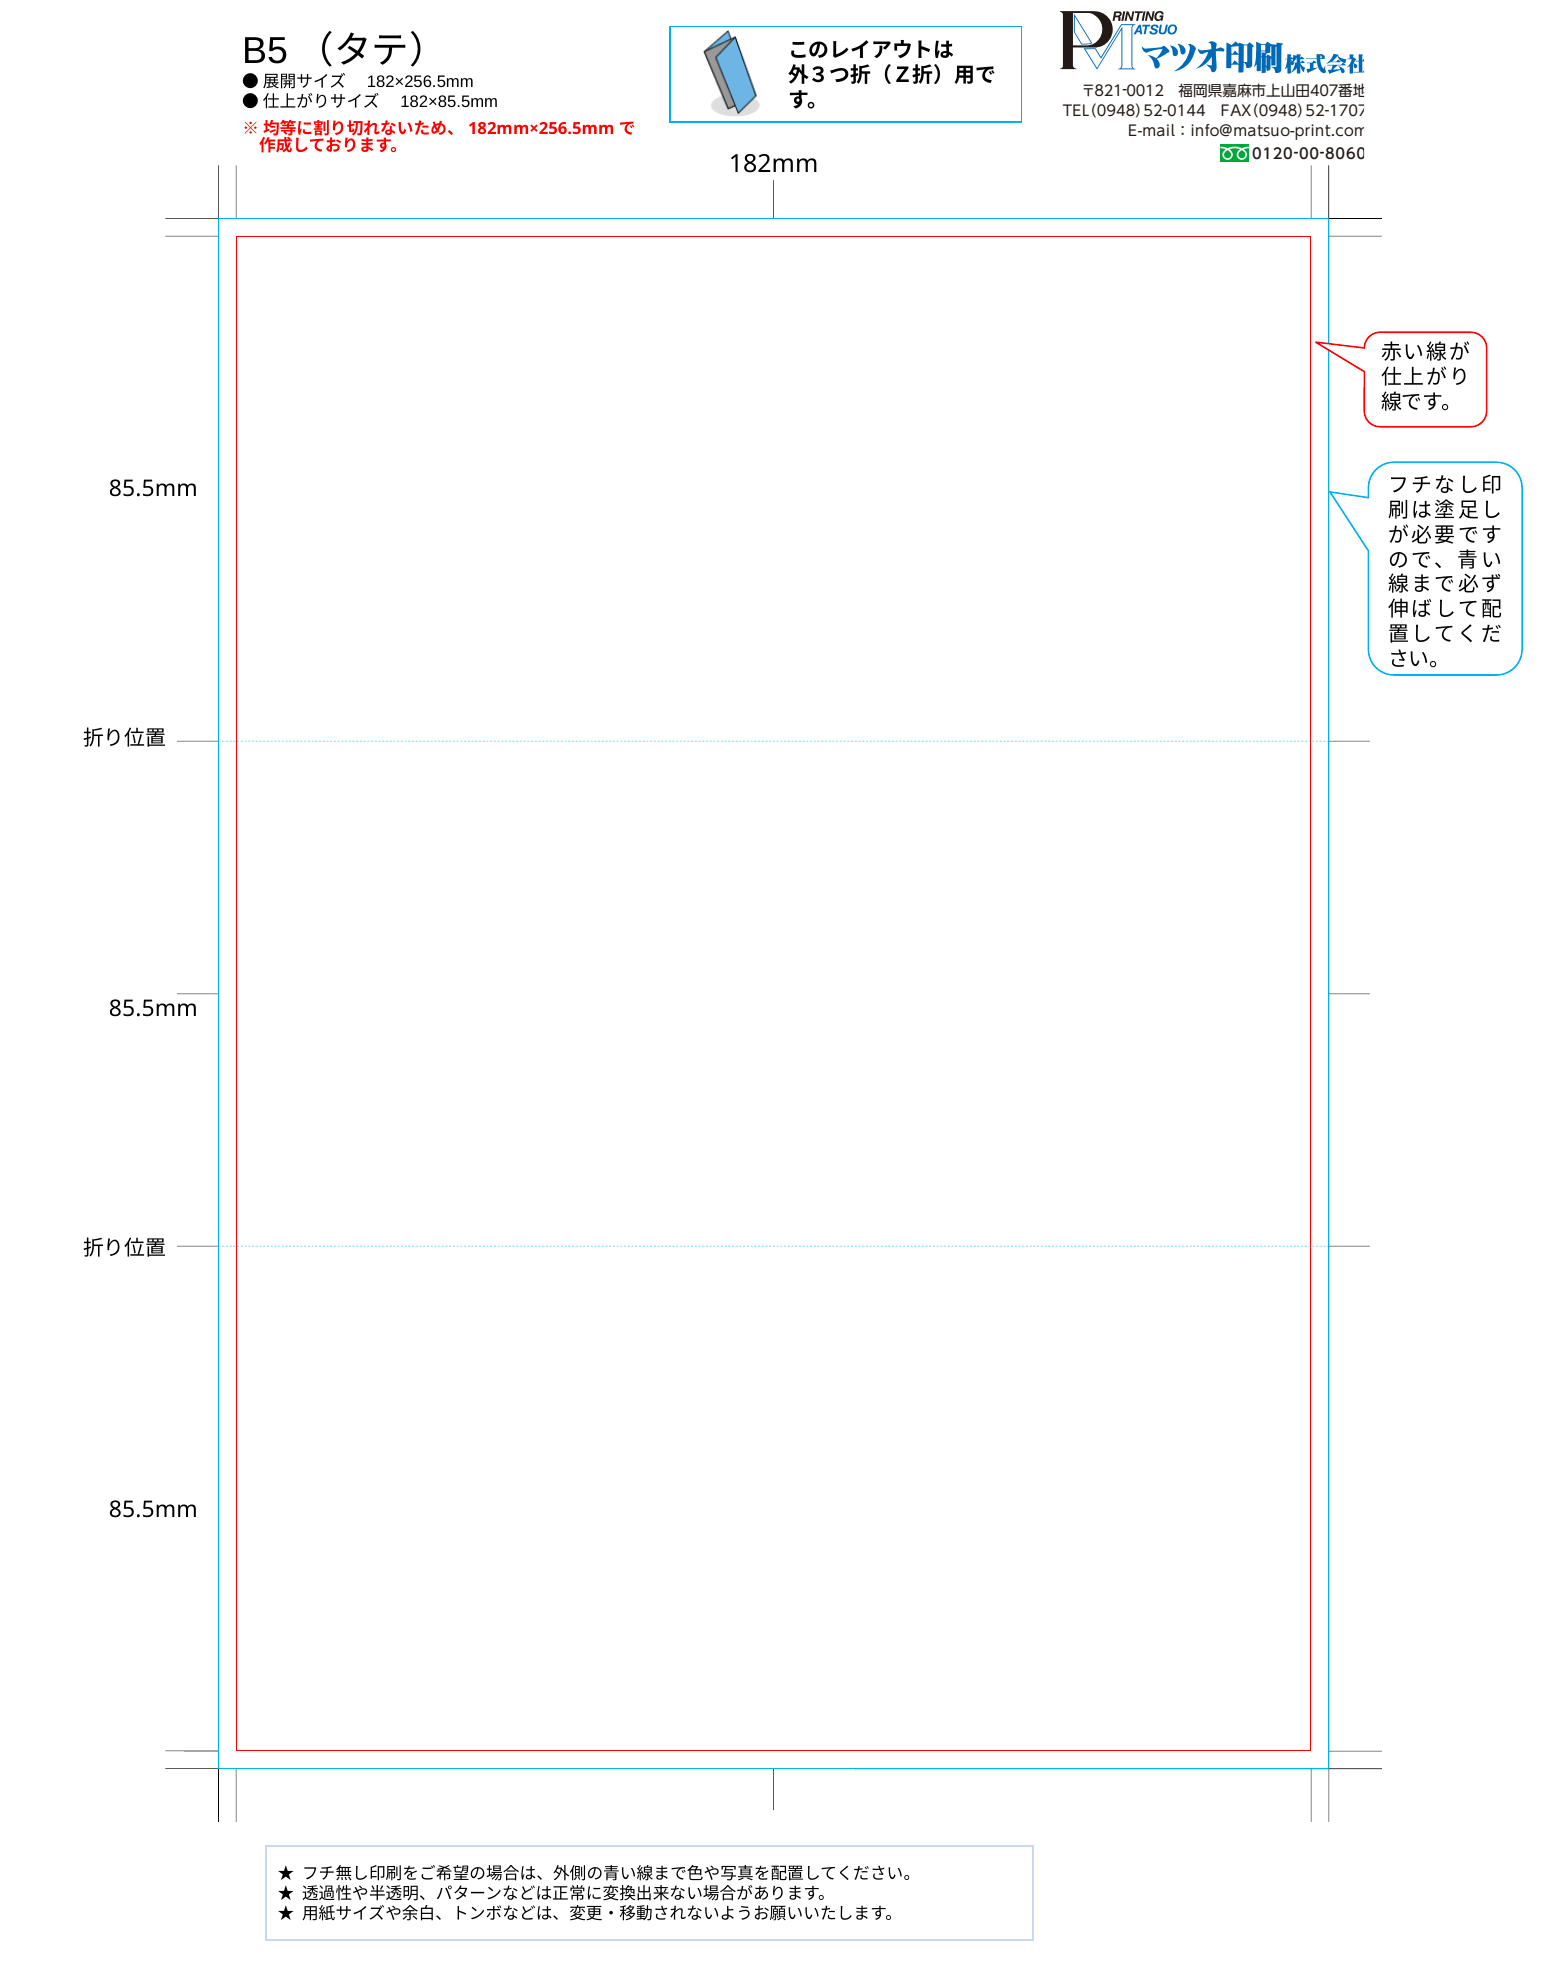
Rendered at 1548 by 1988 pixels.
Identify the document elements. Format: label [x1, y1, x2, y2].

picture [699, 30, 771, 117]
